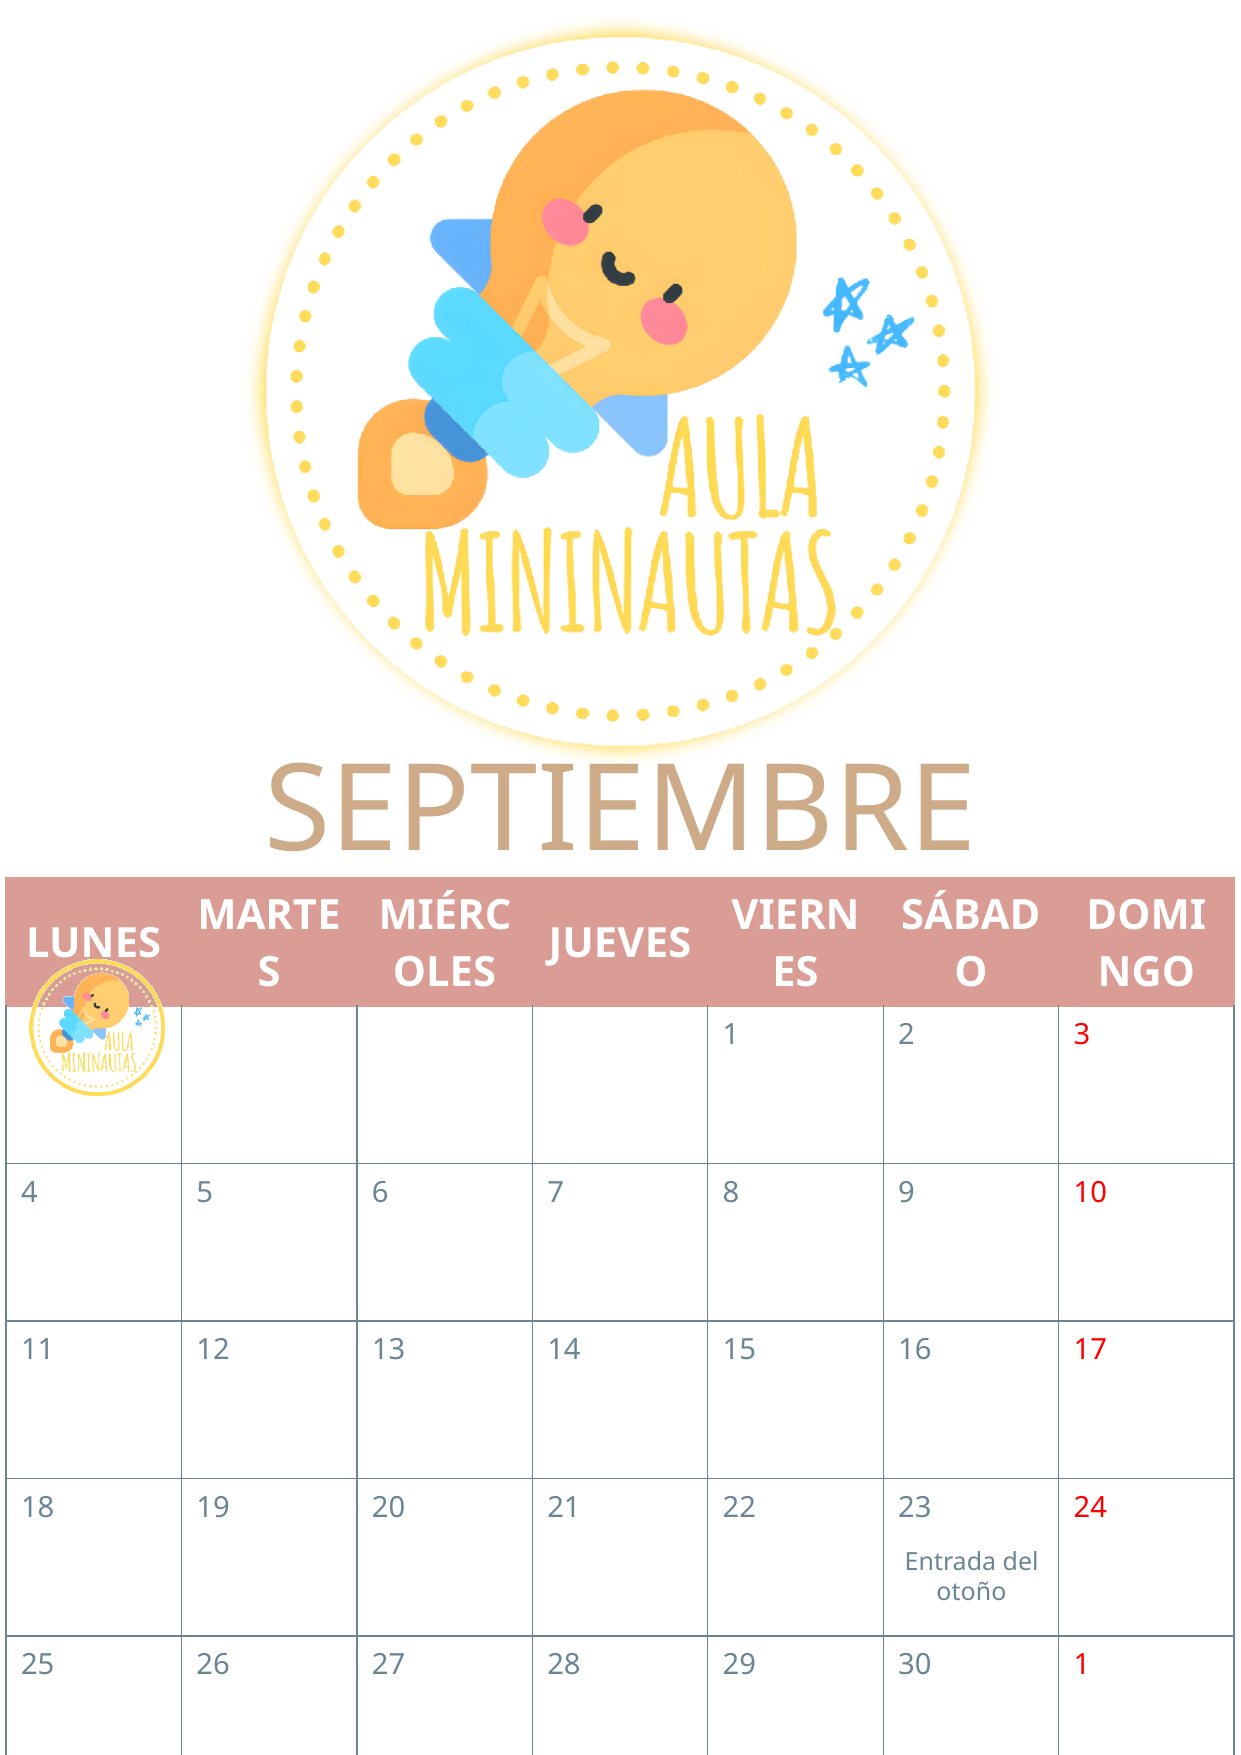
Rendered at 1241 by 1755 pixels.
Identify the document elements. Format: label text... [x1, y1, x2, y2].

table_cell 18 [7, 1479, 181, 1635]
table_cell 6 [358, 1164, 532, 1320]
table_cell 26 [182, 1637, 356, 1755]
table_cell 3 [1059, 1007, 1233, 1163]
table_cell [358, 1007, 532, 1163]
table_cell 15 [708, 1322, 883, 1478]
table_cell 13 [358, 1322, 532, 1478]
text_box Entrada del otoño [885, 1538, 1058, 1614]
table_cell 1 [708, 1007, 883, 1163]
table_cell 19 [182, 1479, 356, 1635]
table_cell 4 [7, 1164, 181, 1320]
table_cell 1 [1059, 1637, 1233, 1755]
table_cell 12 [182, 1322, 356, 1478]
table_cell 2 [884, 1007, 1058, 1163]
table_header VIERNES [708, 882, 883, 1005]
table_cell 7 [533, 1164, 707, 1320]
table_header DOMINGO [1059, 877, 1233, 1005]
table_cell 29 [708, 1637, 883, 1755]
picture [28, 959, 166, 1096]
table_cell 21 [533, 1479, 707, 1635]
table_cell 8 [708, 1164, 883, 1320]
table_cell [182, 1007, 356, 1163]
table_cell 23 [884, 1479, 1058, 1635]
table_cell 22 [708, 1479, 883, 1635]
table_header MIÉRCOLES [357, 882, 532, 1005]
table_cell 9 [884, 1164, 1058, 1320]
table_header SÁBADO [883, 877, 1059, 1005]
table_cell 30 [884, 1637, 1058, 1755]
table_cell 24 [1059, 1479, 1233, 1635]
table_header JUEVES [532, 882, 708, 1005]
text_box SEPTIEMBRE [249, 776, 992, 882]
table_header LUNES [7, 877, 181, 1005]
table_header MARTES [181, 877, 357, 1005]
table_cell 5 [182, 1164, 356, 1320]
table_cell 16 [884, 1322, 1058, 1478]
table_cell 27 [358, 1637, 532, 1755]
table_cell 25 [7, 1637, 181, 1755]
table_cell [533, 1007, 707, 1163]
table_cell 17 [1059, 1322, 1233, 1478]
table_cell 28 [533, 1637, 707, 1755]
picture [243, 14, 997, 768]
table_cell 11 [7, 1322, 181, 1478]
table_cell 10 [1059, 1164, 1233, 1320]
table_cell [7, 1007, 181, 1163]
table_cell 20 [358, 1479, 532, 1635]
table_cell 14 [533, 1322, 707, 1478]
